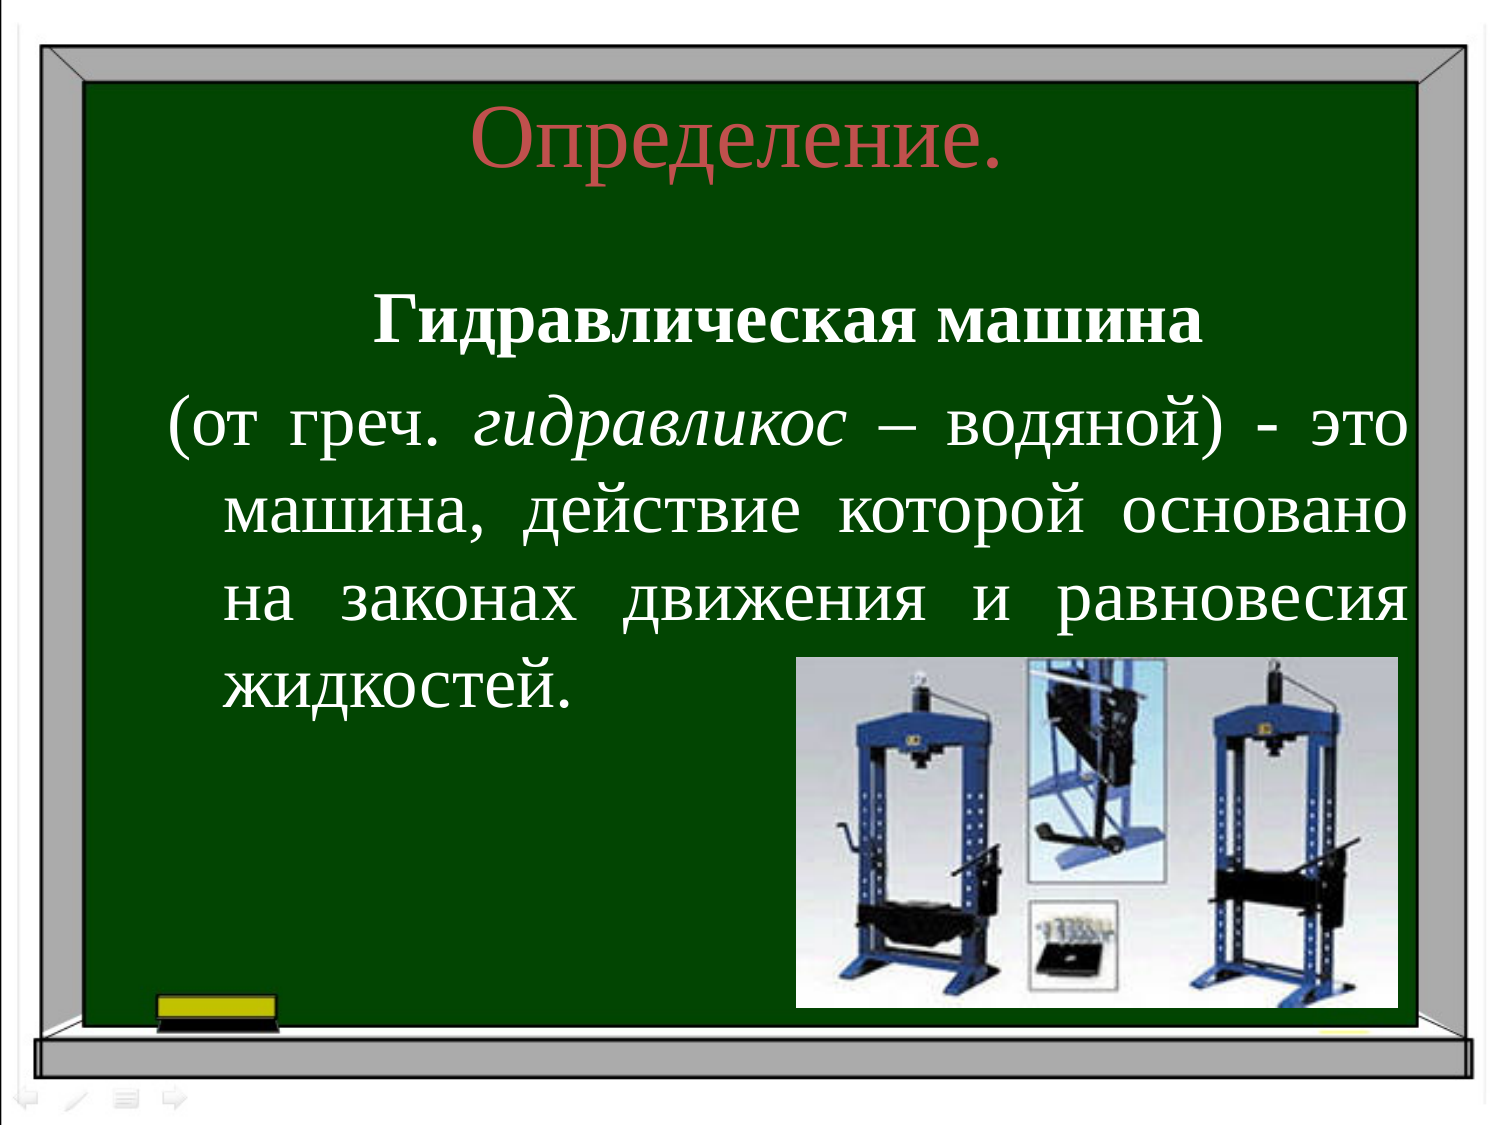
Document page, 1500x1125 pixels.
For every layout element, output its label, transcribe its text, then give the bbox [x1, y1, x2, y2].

list Гидравлическая машина (от греч. гидравликос – водяной) - это машина, действие которой основано на законах движения и равновесия жидкостей. [152, 262, 1425, 762]
title Определение. [62, 37, 1413, 225]
picture [0, 0, 1500, 1125]
